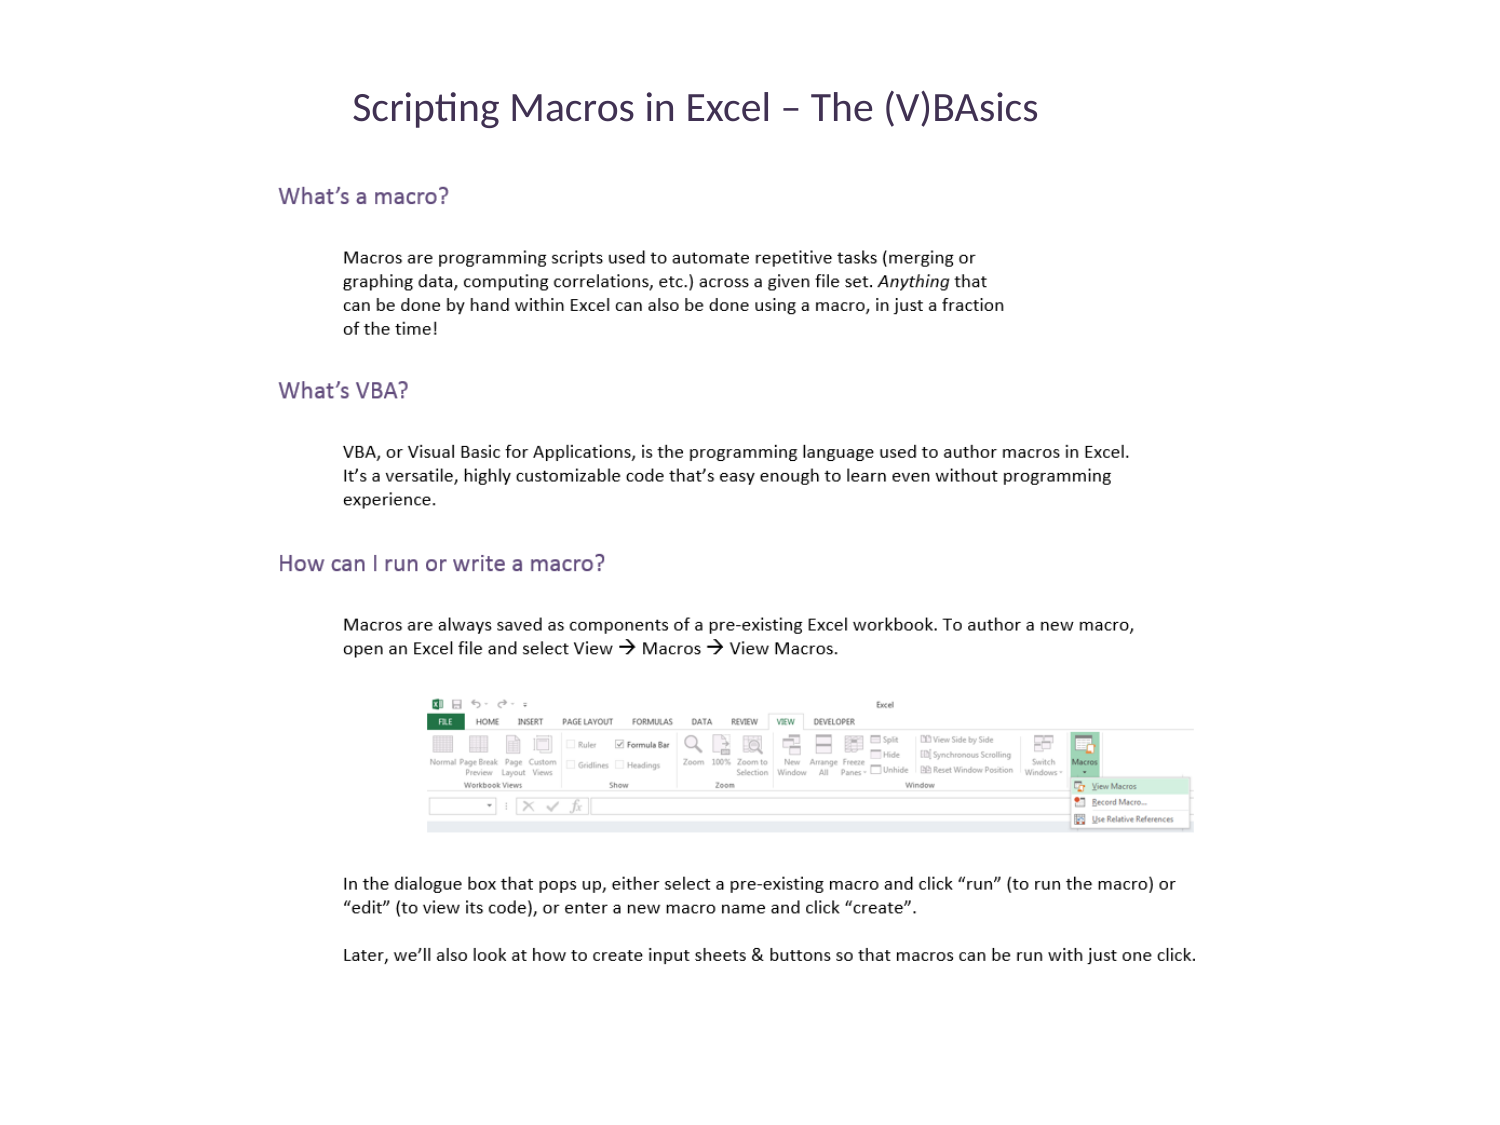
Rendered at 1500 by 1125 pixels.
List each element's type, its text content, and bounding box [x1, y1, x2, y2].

text_box Scripting Macros in Excel – The (V)BAsics [337, 71, 1163, 137]
picture [249, 162, 1263, 1016]
